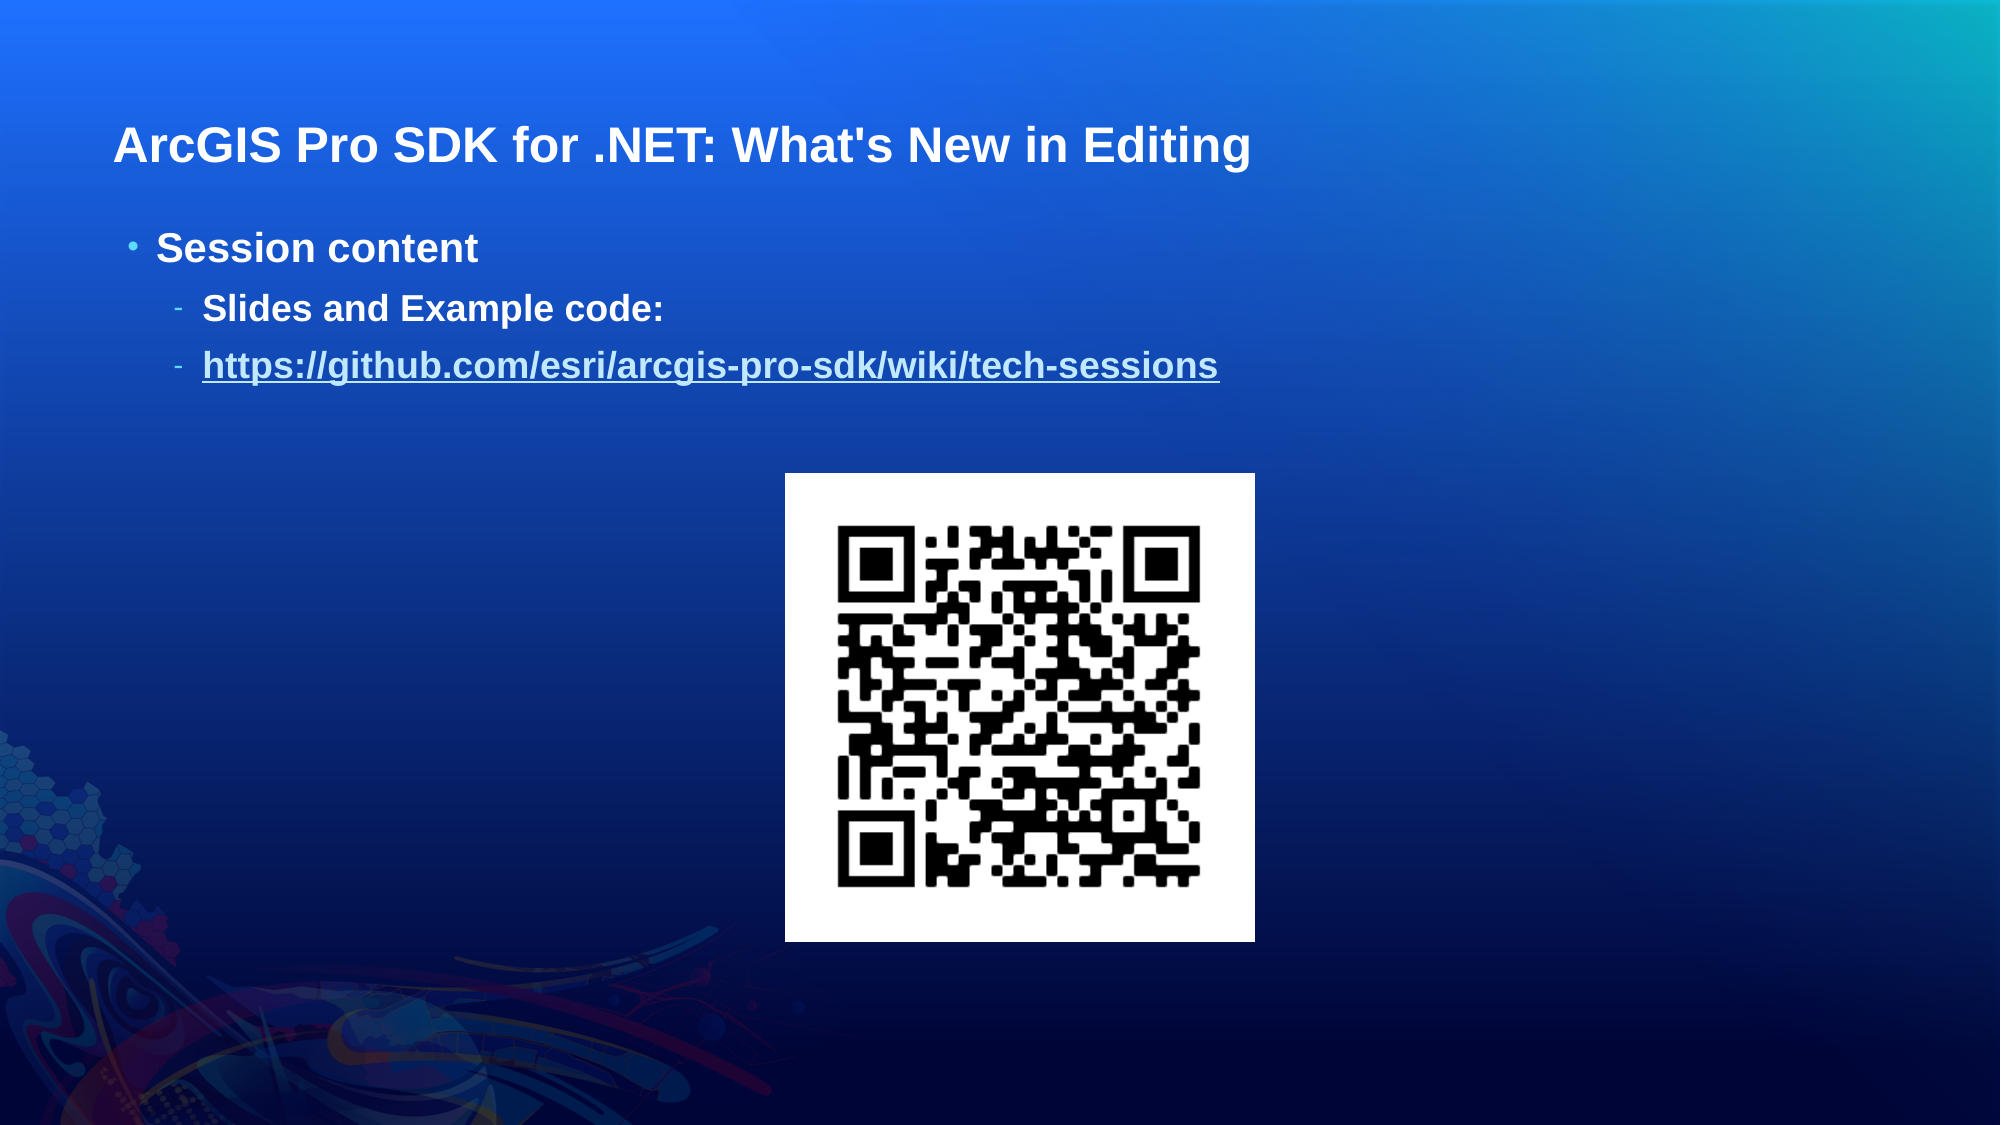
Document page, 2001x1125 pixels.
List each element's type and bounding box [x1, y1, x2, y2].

picture [785, 472, 1255, 943]
text_box [0, 0, 2000, 1125]
